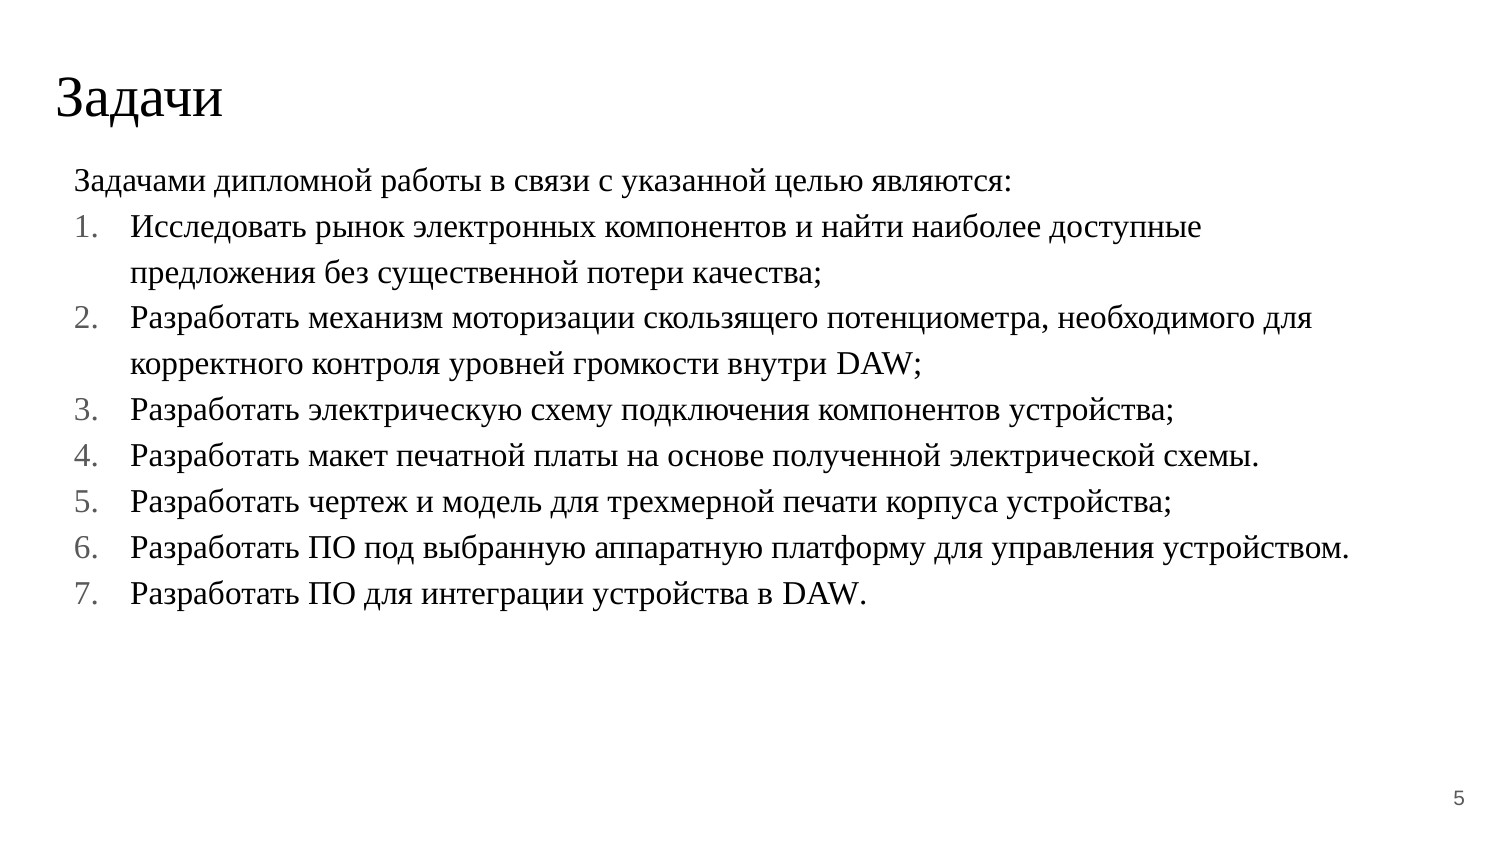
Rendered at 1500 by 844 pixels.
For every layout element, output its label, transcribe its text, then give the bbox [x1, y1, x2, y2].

slide_number 5 [1389, 764, 1480, 830]
title Задачи [40, 43, 1438, 138]
list Задачами дипломной работы в связи с указанной целью являются: Исследовать рынок электронных компонентов и найти наиболее доступные предложения без существенной потери качества; Разработать механизм моторизации скользящего потенциометра, необходимого для корректного контроля уровней громкости внутри DAW; Разработать электрическую схему подключения компонентов устройства; Разработать макет печатной платы на основе полученной электрической схемы. Разработать чертеж и модель для трехмерной печати корпуса устройства; Разработать ПО под выбранную аппаратную платформу для управления устройством. Разработать ПО для интеграции устройства в DAW. [40, 137, 1406, 770]
